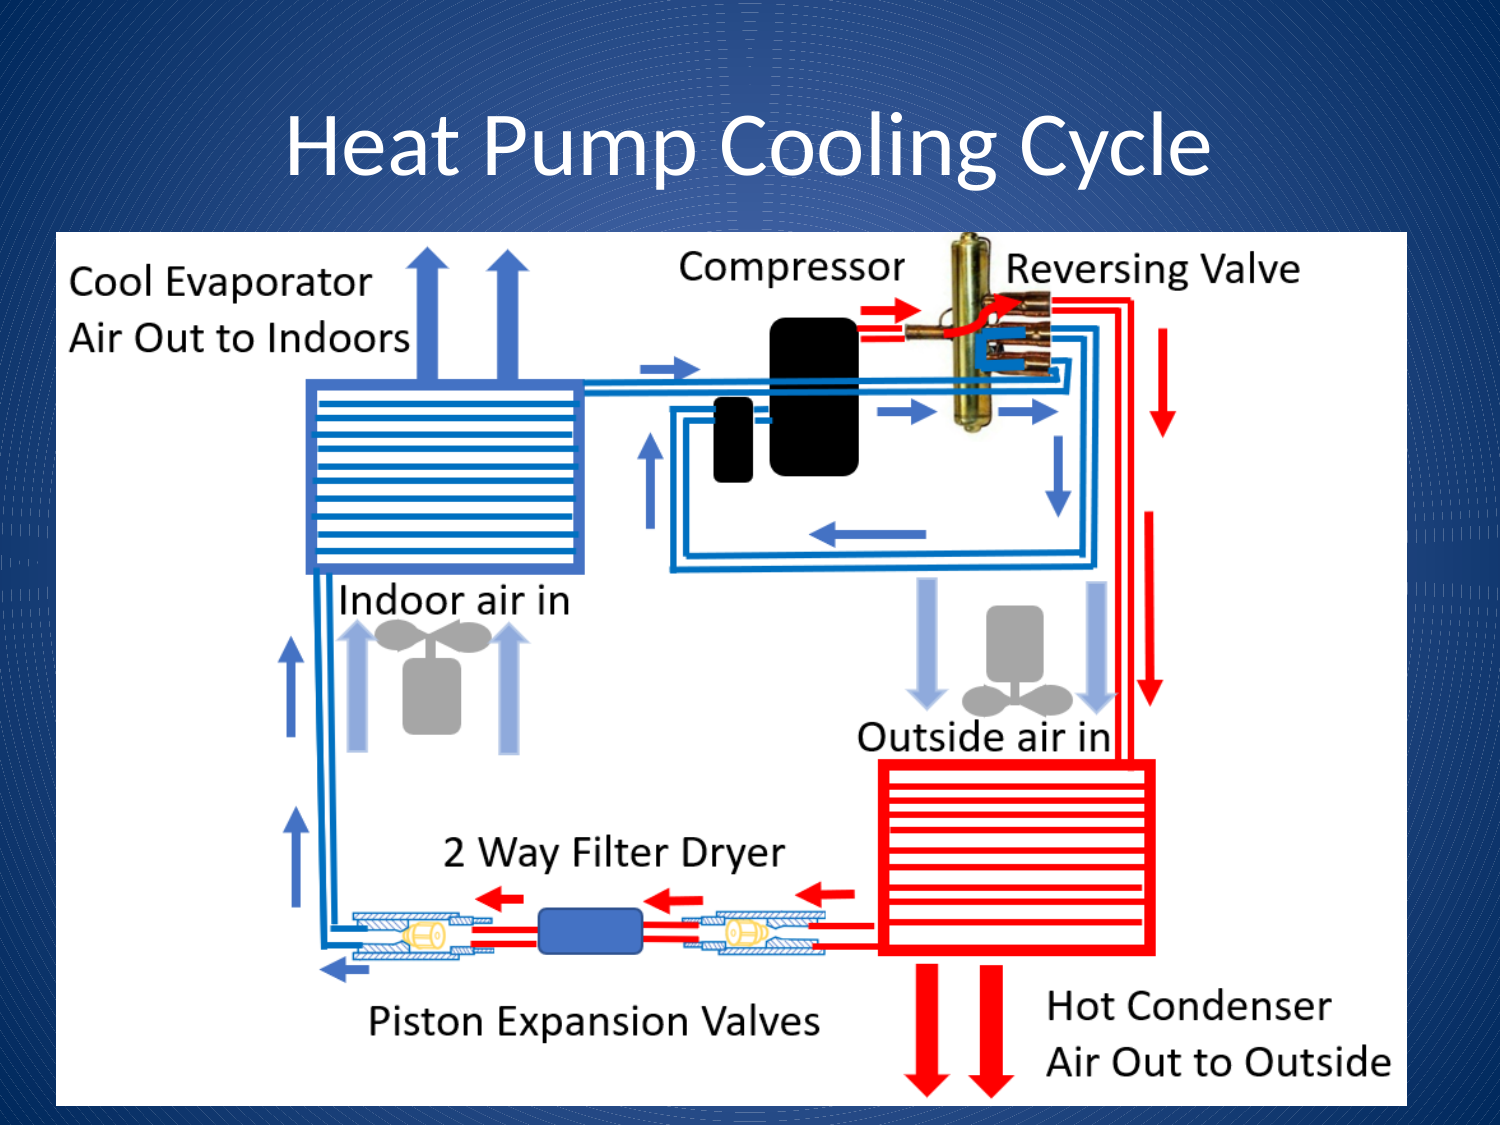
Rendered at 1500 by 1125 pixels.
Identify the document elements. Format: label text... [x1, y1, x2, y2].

picture [55, 232, 1407, 1107]
title Heat Pump Cooling Cycle [75, 45, 1425, 233]
